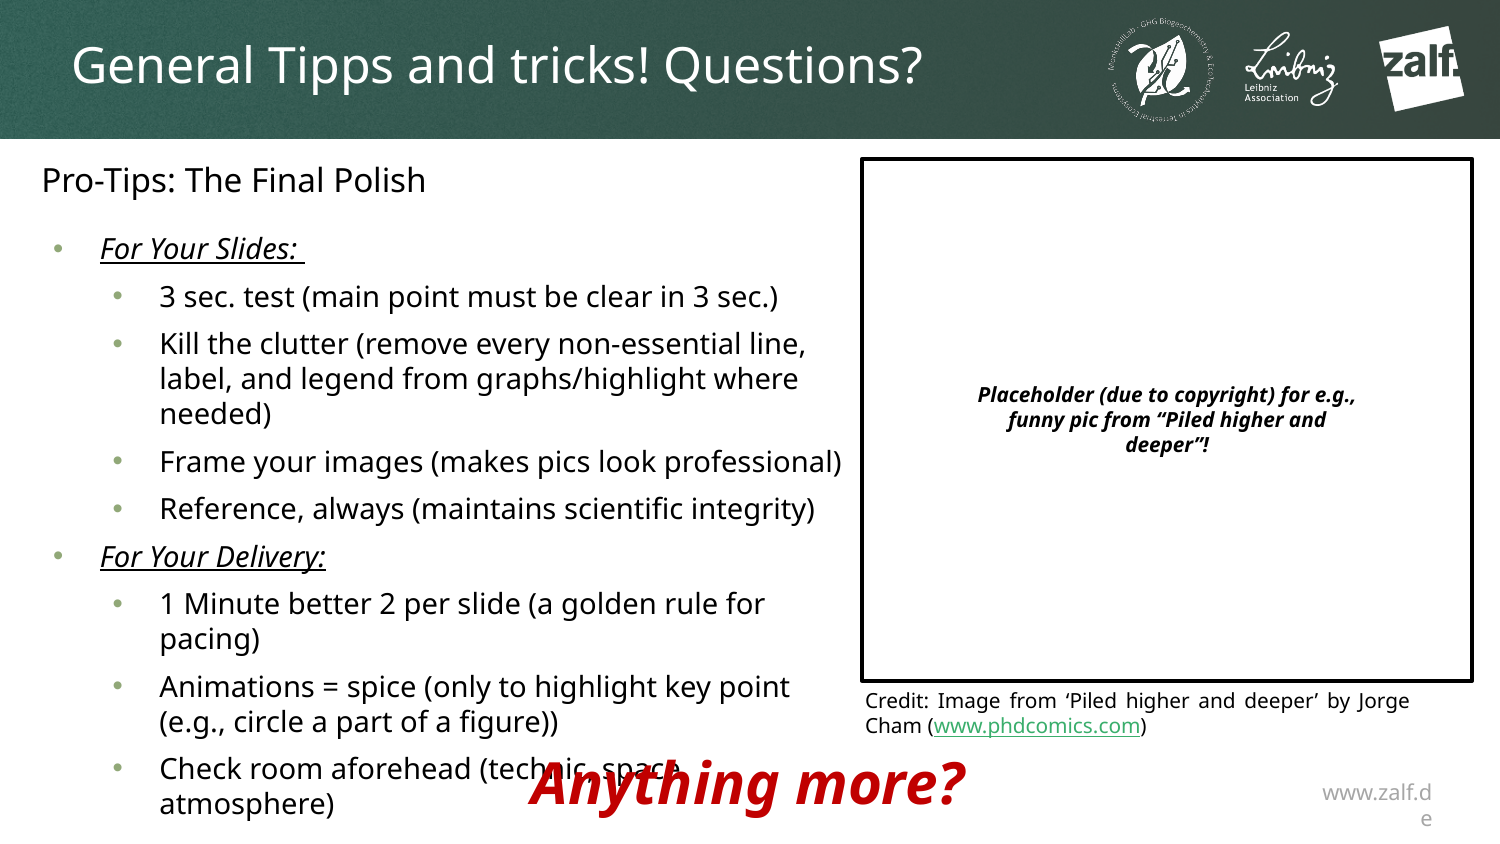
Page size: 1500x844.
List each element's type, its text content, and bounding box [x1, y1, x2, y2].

list General Tipps and tricks! Questions? [71, 47, 1102, 94]
list Anything more? [371, 746, 1140, 819]
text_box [861, 158, 1473, 681]
list For Your Slides: 3 sec. test (main point must be clear in 3 sec.) Kill the clutter (remove every non-essential line, label, and legend from graphs/highlight where needed) Frame your images (makes pics look professional) Reference, always (maintains scientific integrity) For Your Delivery: 1 Minute better 2 per slide (a golden rule for pacing) Animations = spice (only to highlight key point (e.g., circle a part of a figure)) Check room aforehead (technic, space, atmosphere) [53, 230, 856, 303]
text_box Credit: Image from ‘Piled higher and deeper’ by Jorge Cham (www.phdcomics.com) [850, 680, 1425, 749]
picture [0, 0, 1500, 139]
list Pro-Tips: The Final Polish [41, 158, 860, 231]
